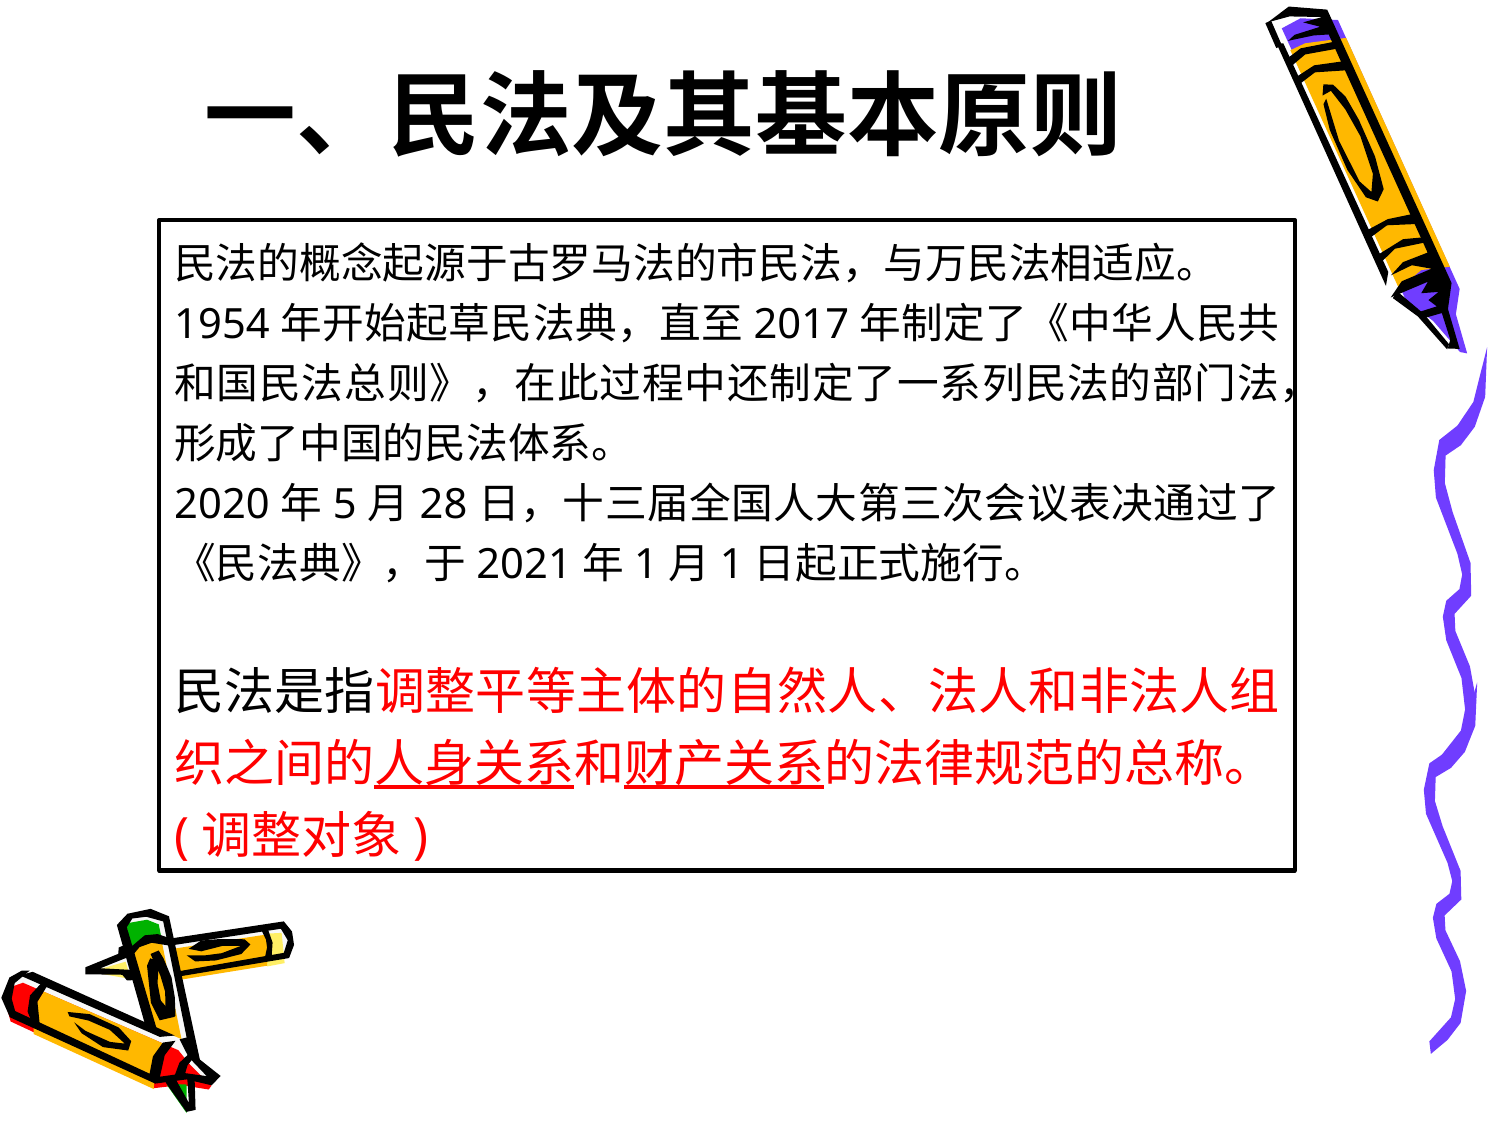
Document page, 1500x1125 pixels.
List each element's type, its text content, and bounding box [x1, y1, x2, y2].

title 一、民法及其基本原则 [100, 54, 1228, 175]
text_box 民法的概念起源于古罗马法的市民法，与万民法相适应。 1954年开始起草民法典，直至2017年制定了《中华人民共和国民法总则》，在此过程中还制定了一系列民法的部门法，形成了中国的民法体系。 2020年5月28日，十三届全国人大第三次会议表决通过了《民法典》，于2021年1月1日起正式施行。 民法是指调整平等主体的自然人、法人和非法人组织之间的人身关系和财产关系的法律规范的总称。(调整对象) [157, 218, 1297, 873]
